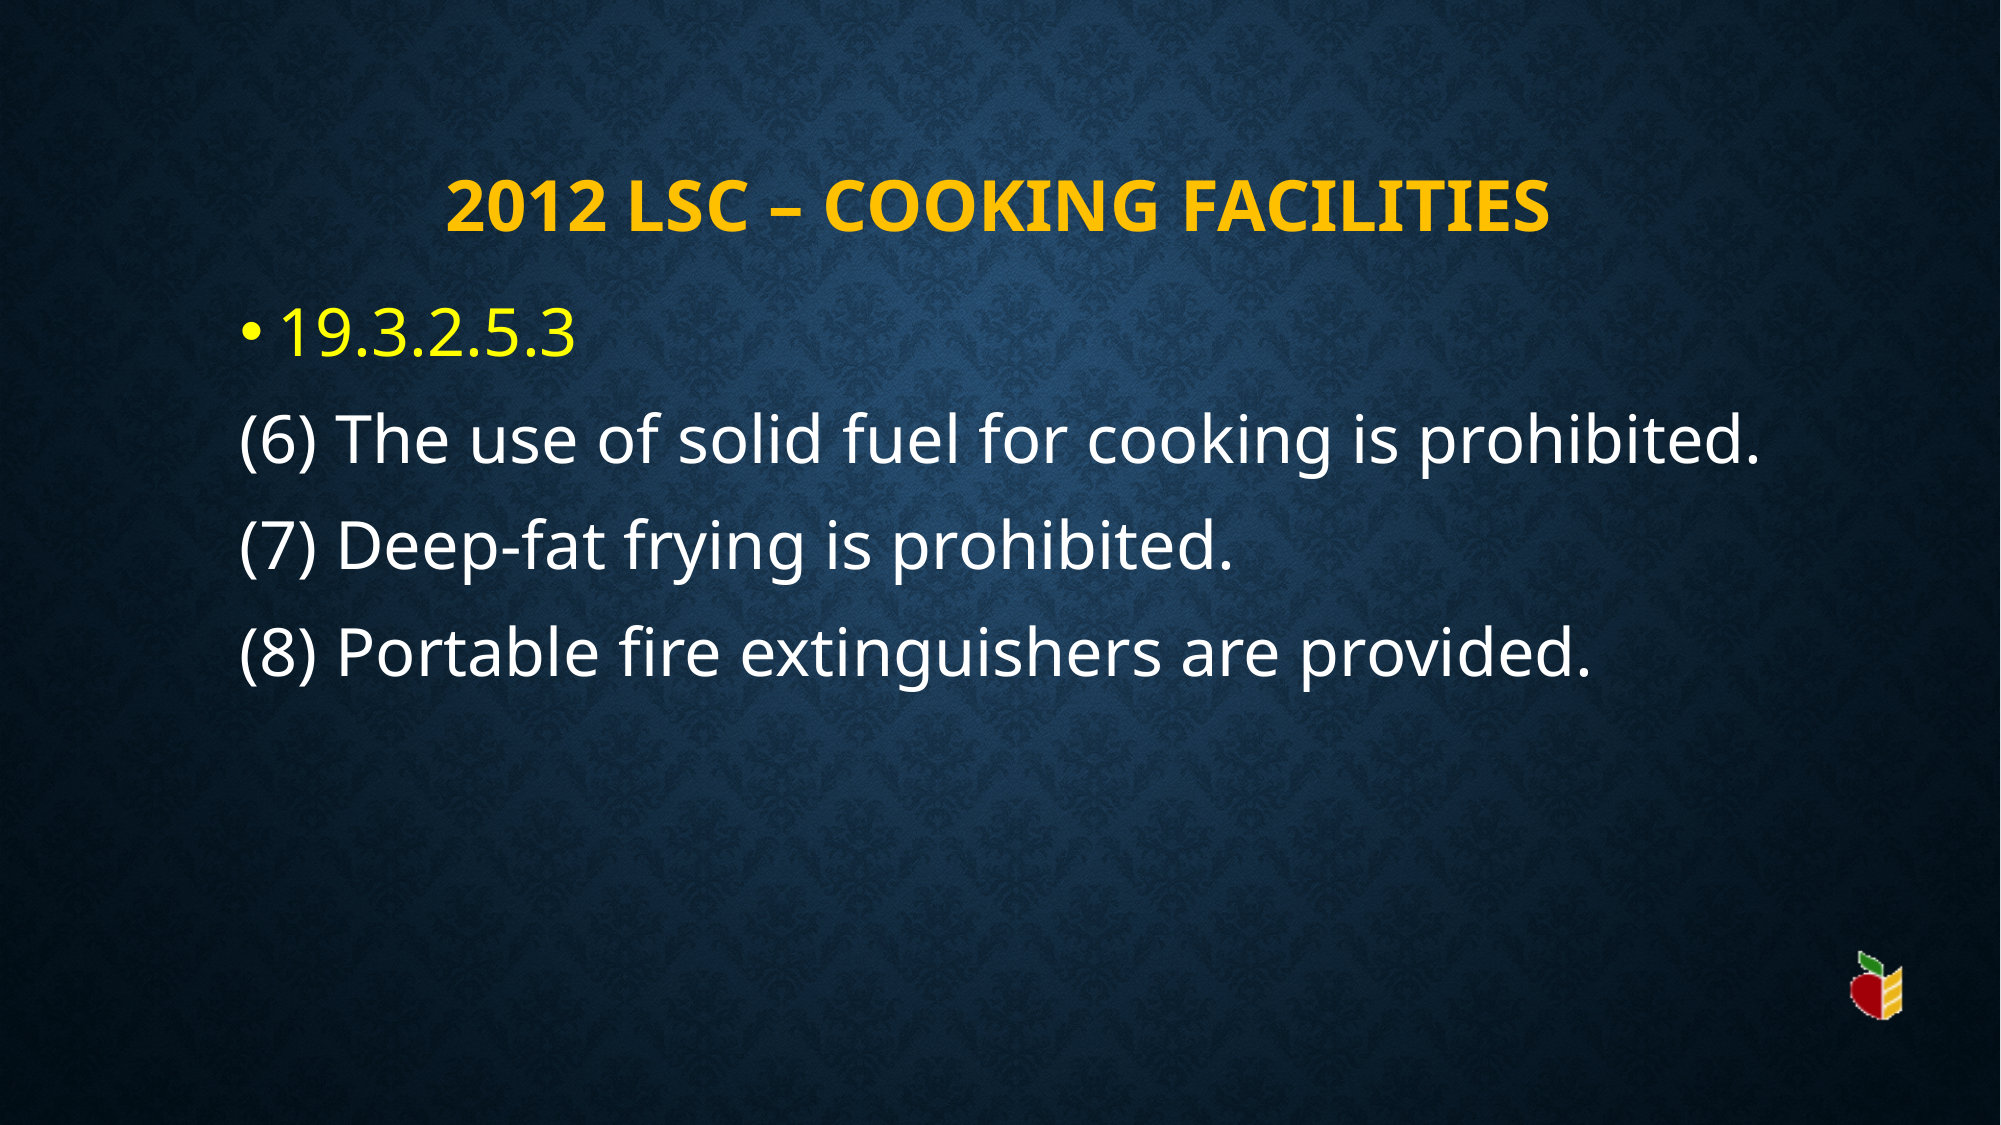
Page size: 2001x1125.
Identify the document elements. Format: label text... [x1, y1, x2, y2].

title 2012 Lsc – cooking facilities [149, 99, 1849, 266]
picture [1847, 948, 1907, 1024]
list 19.3.2.5.3 (6) The use of solid fuel for cooking is prohibited. (7) Deep-fat frying is prohibited. (8) Portable fire extinguishers are provided. [149, 266, 1849, 1023]
